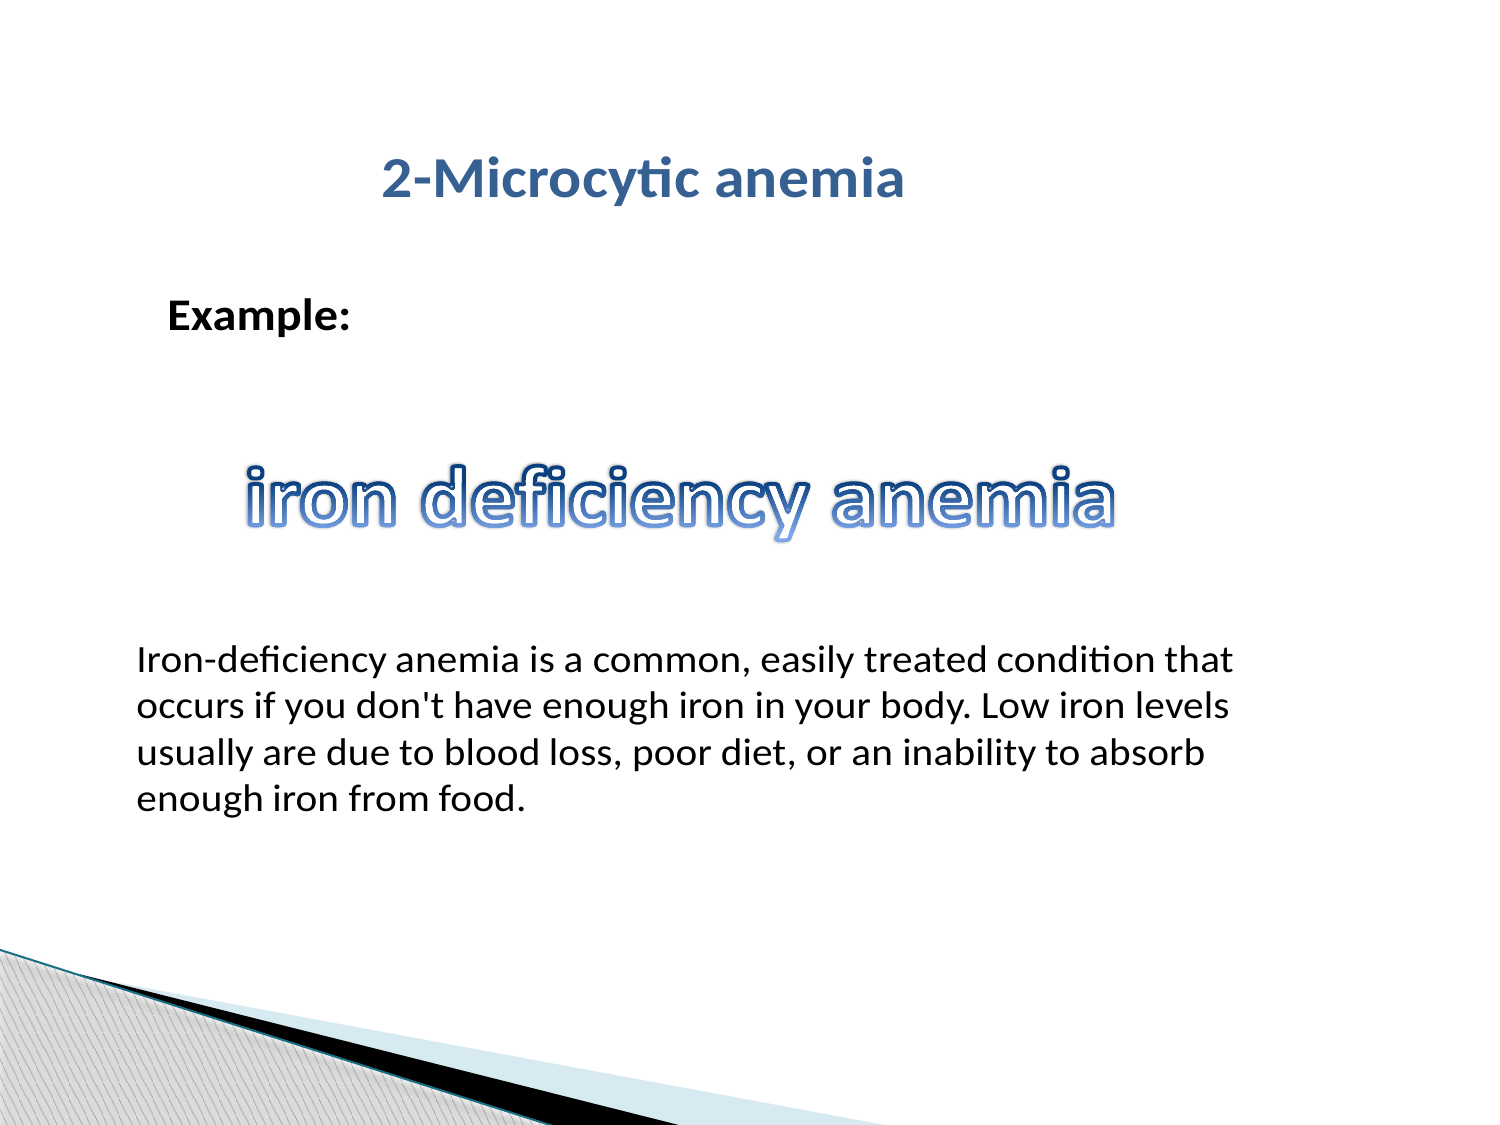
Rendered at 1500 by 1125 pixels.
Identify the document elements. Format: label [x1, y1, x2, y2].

text_box [123, 89, 1365, 959]
